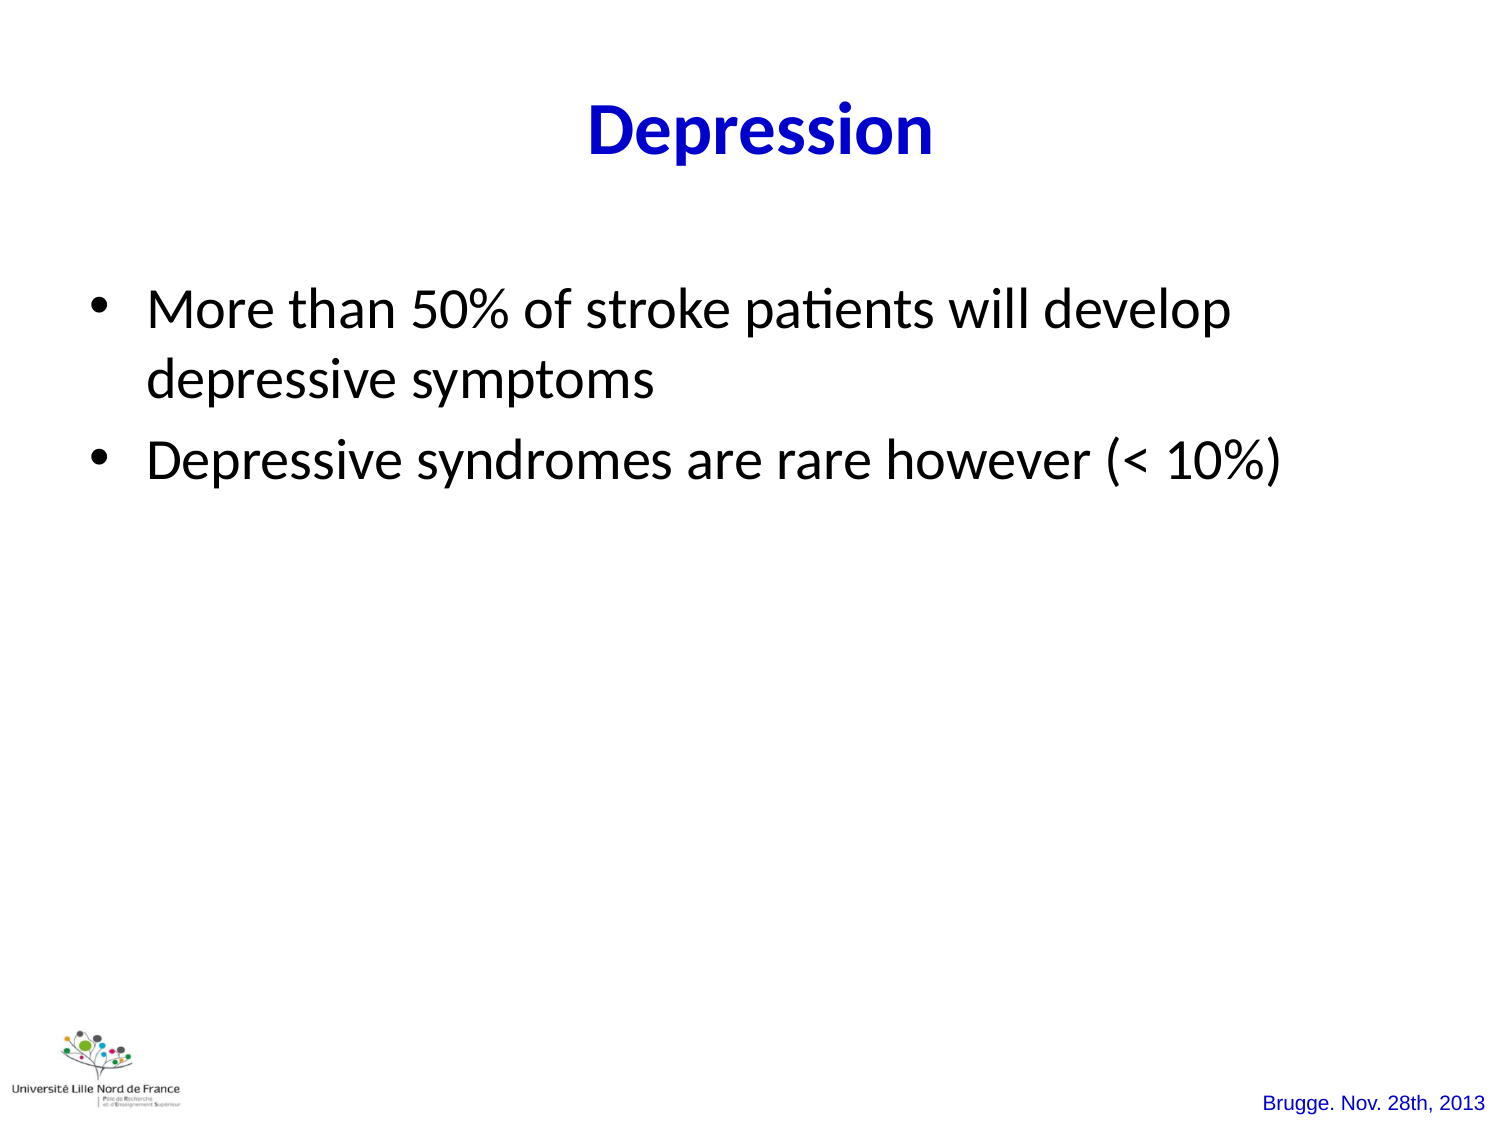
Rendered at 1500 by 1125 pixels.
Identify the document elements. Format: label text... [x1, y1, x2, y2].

title Depression [194, 30, 1329, 219]
picture [11, 1011, 183, 1123]
text_box More than 50% of stroke patients will develop depressive symptoms Depressive syndromes are rare however (< 10%) [74, 262, 1425, 1005]
